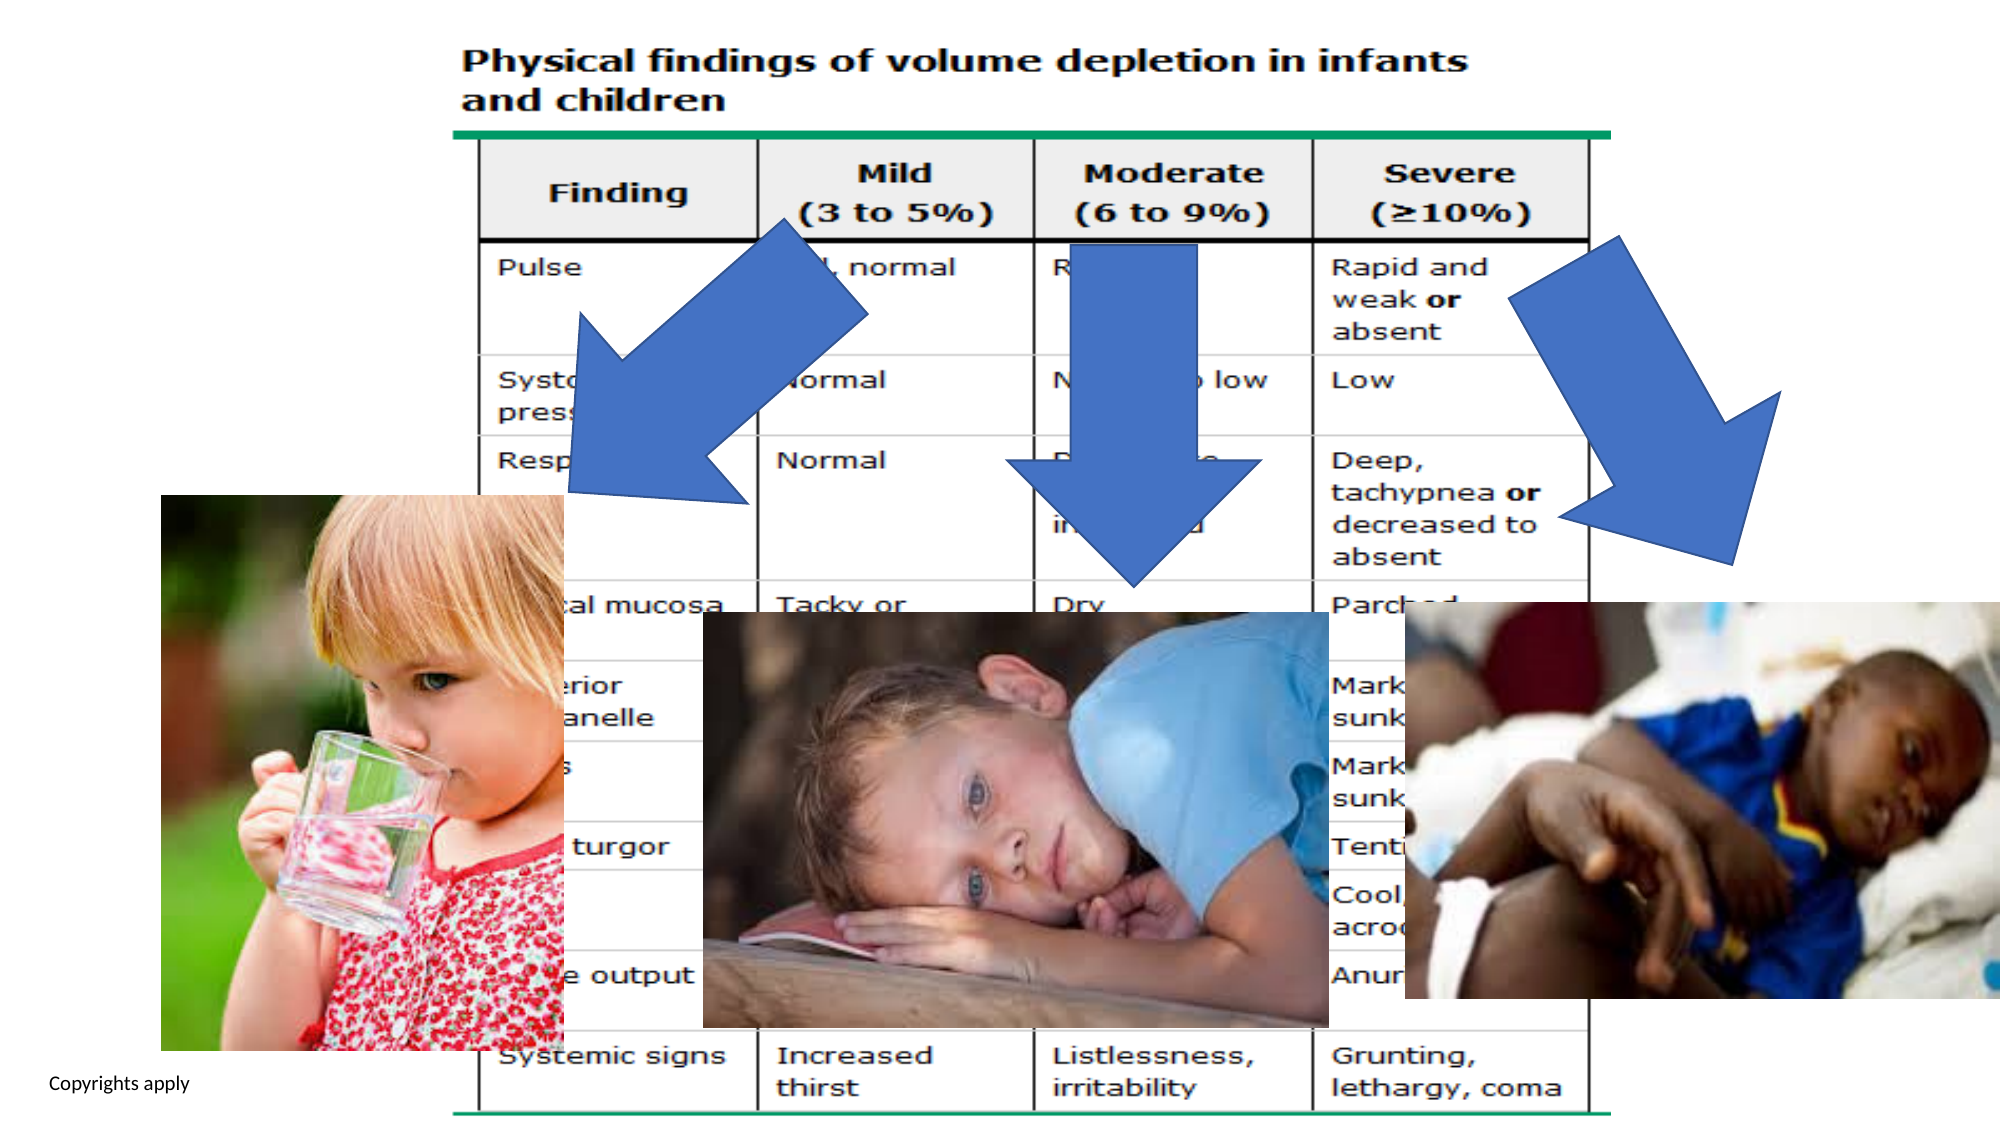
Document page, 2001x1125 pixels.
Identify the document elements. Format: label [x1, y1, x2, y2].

picture [161, 13, 2000, 1125]
text_box [1611, 234, 1782, 567]
